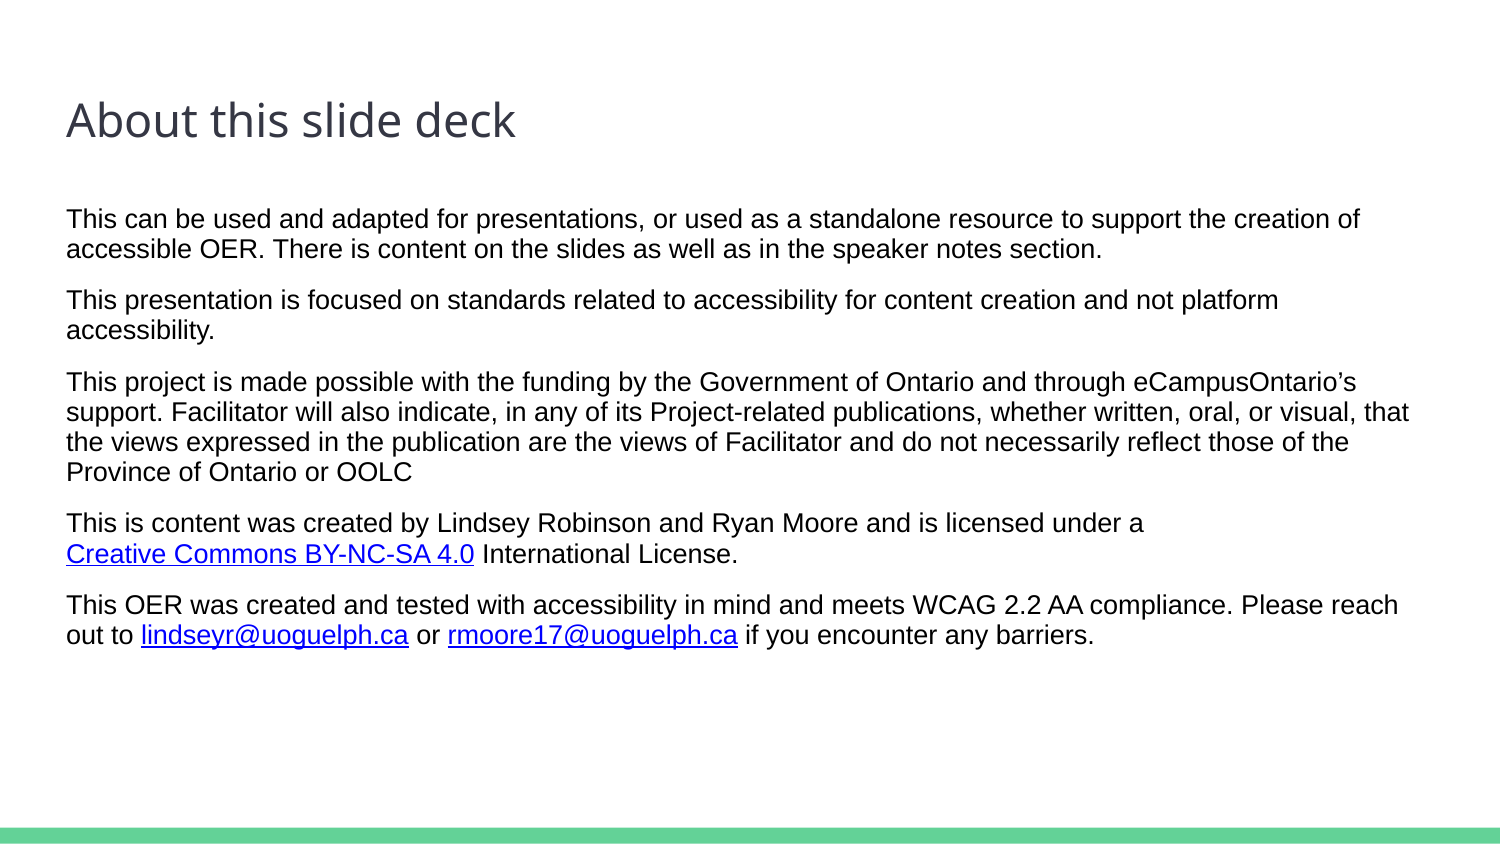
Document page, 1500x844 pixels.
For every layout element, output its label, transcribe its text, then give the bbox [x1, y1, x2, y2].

list This can be used and adapted for presentations, or used as a standalone resource to support the creation of accessible OER. There is content on the slides as well as in the speaker notes section. This presentation is focused on standards related to accessibility for content creation and not platform accessibility. This project is made possible with the funding by the Government of Ontario and through eCampusOntario’s support. Facilitator will also indicate, in any of its Project-related publications, whether written, oral, or visual, that the views expressed in the publication are the views of Facilitator and do not necessarily reflect those of the Province of Ontario or OOLC This is content was created by Lindsey Robinson and Ryan Moore and is licensed under a Creative Commons BY-NC-SA 4.0 International License. This OER was created and tested with accessibility in mind and meets WCAG 2.2 AA compliance. Please reach out to lindseyr@uoguelph.ca or rmoore17@uoguelph.ca if you encounter any barriers. [51, 189, 1449, 750]
title About this slide deck [51, 72, 1449, 167]
